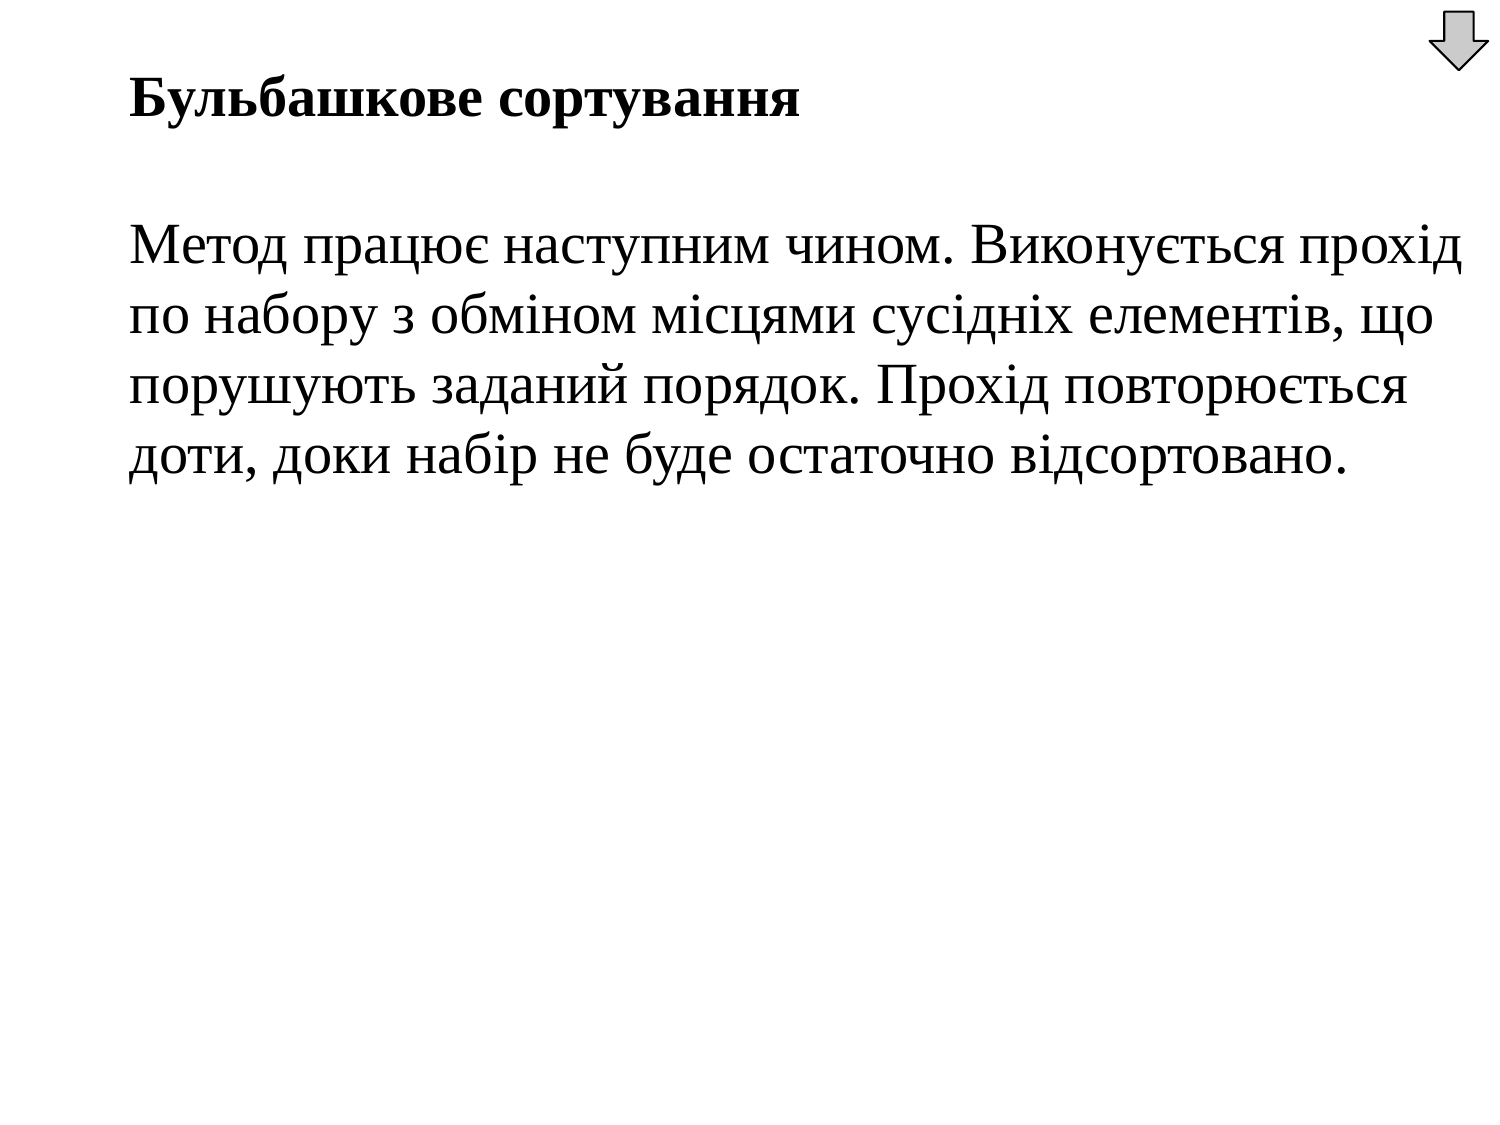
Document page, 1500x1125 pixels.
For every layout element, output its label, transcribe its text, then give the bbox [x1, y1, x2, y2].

list Бульбашкове сортування Метод працює наступним чином. Виконується прохід по набору з обміном місцями сусідніх елементів, що порушують заданий порядок. Прохід повторюється доти, доки набір не буде остаточно відсортовано. [0, 58, 1500, 1125]
text_box [1429, 11, 1489, 71]
